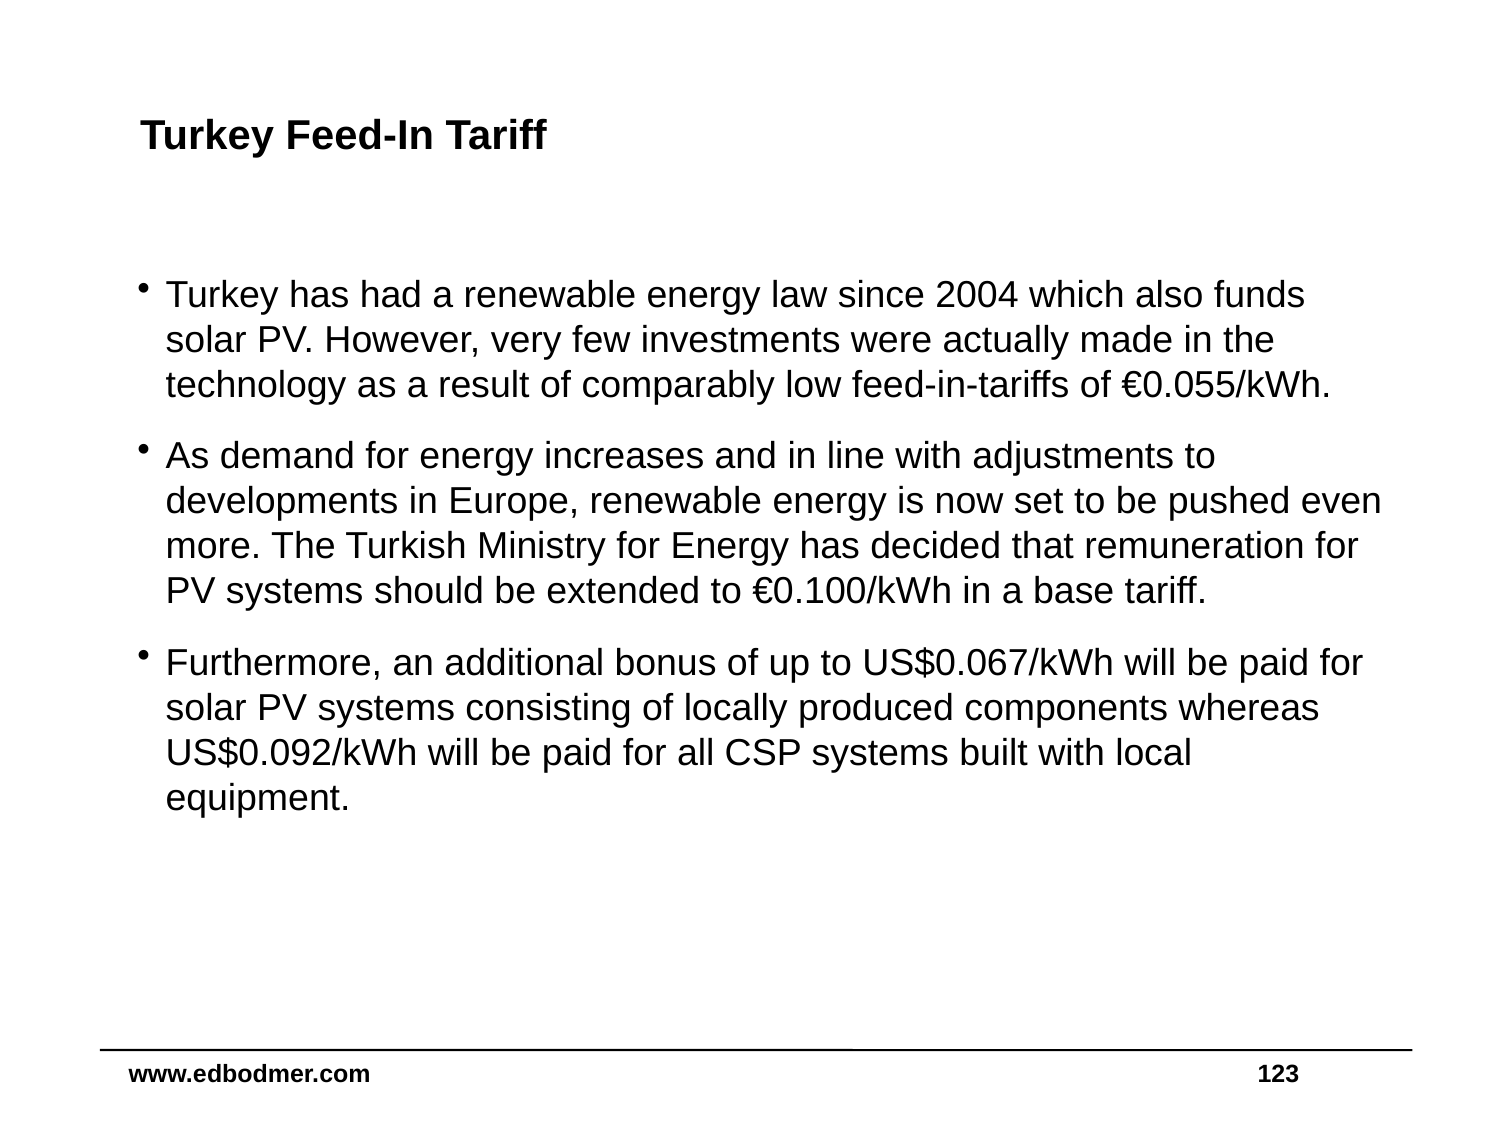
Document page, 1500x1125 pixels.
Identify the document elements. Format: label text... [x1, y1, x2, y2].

list Turkey has had a renewable energy law since 2004 which also funds solar PV. However, very few investments were actually made in the technology as a result of comparably low feed-in-tariffs of €0.055/kWh. As demand for energy increases and in line with adjustments to developments in Europe, renewable energy is now set to be pushed even more. The Turkish Ministry for Energy has decided that remuneration for PV systems should be extended to €0.100/kWh in a base tariff. Furthermore, an additional bonus of up to US$0.067/kWh will be paid for solar PV systems consisting of locally produced components whereas US$0.092/kWh will be paid for all CSP systems built with local equipment. [112, 262, 1401, 1026]
title Turkey Feed-In Tariff [124, 99, 1288, 226]
